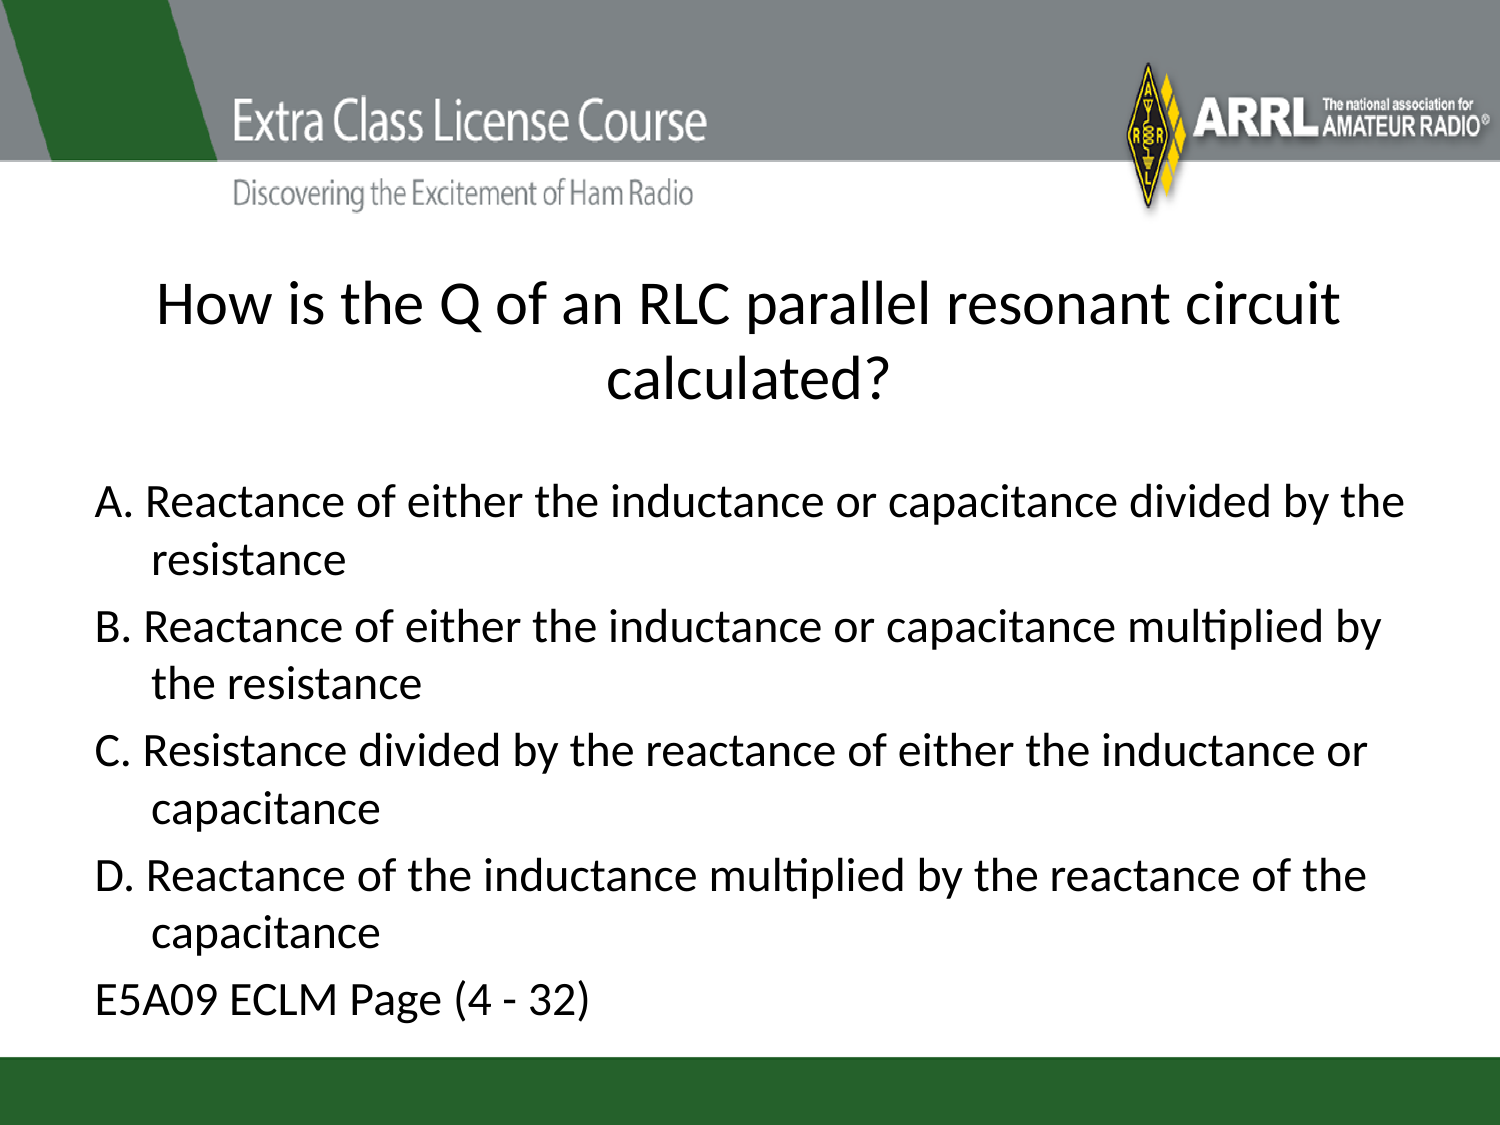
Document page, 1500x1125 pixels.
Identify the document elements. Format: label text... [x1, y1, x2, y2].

picture [0, 0, 1500, 1125]
list A. Reactance of either the inductance or capacitance divided by the resistance B. Reactance of either the inductance or capacitance multiplied by the resistance C. Resistance divided by the reactance of either the inductance or capacitance D. Reactance of the inductance multiplied by the reactance of the capacitance E5A09 ECLM Page (4 - 32) [79, 462, 1430, 980]
title How is the Q of an RLC parallel resonant circuit calculated? [75, 254, 1425, 435]
